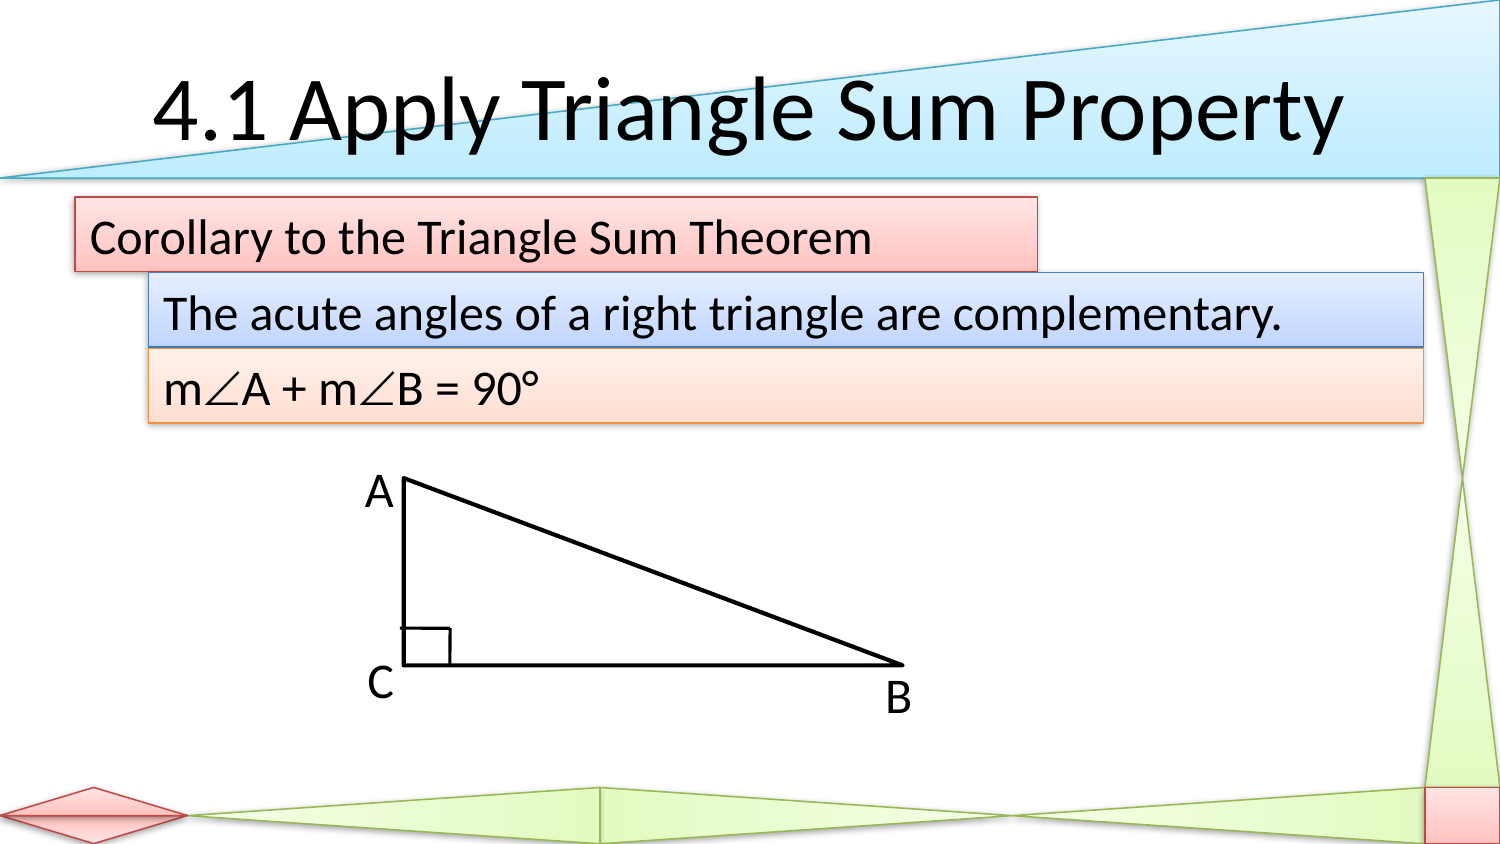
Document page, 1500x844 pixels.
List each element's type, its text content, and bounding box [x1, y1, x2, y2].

title 4.1 Apply Triangle Sum Property [75, 33, 1425, 175]
text_box mA + mB = 90° [148, 348, 1424, 424]
text_box The acute angles of a right triangle are complementary. [148, 272, 1424, 348]
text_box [349, 449, 930, 732]
text_box Corollary to the Triangle Sum Theorem [74, 196, 1038, 272]
